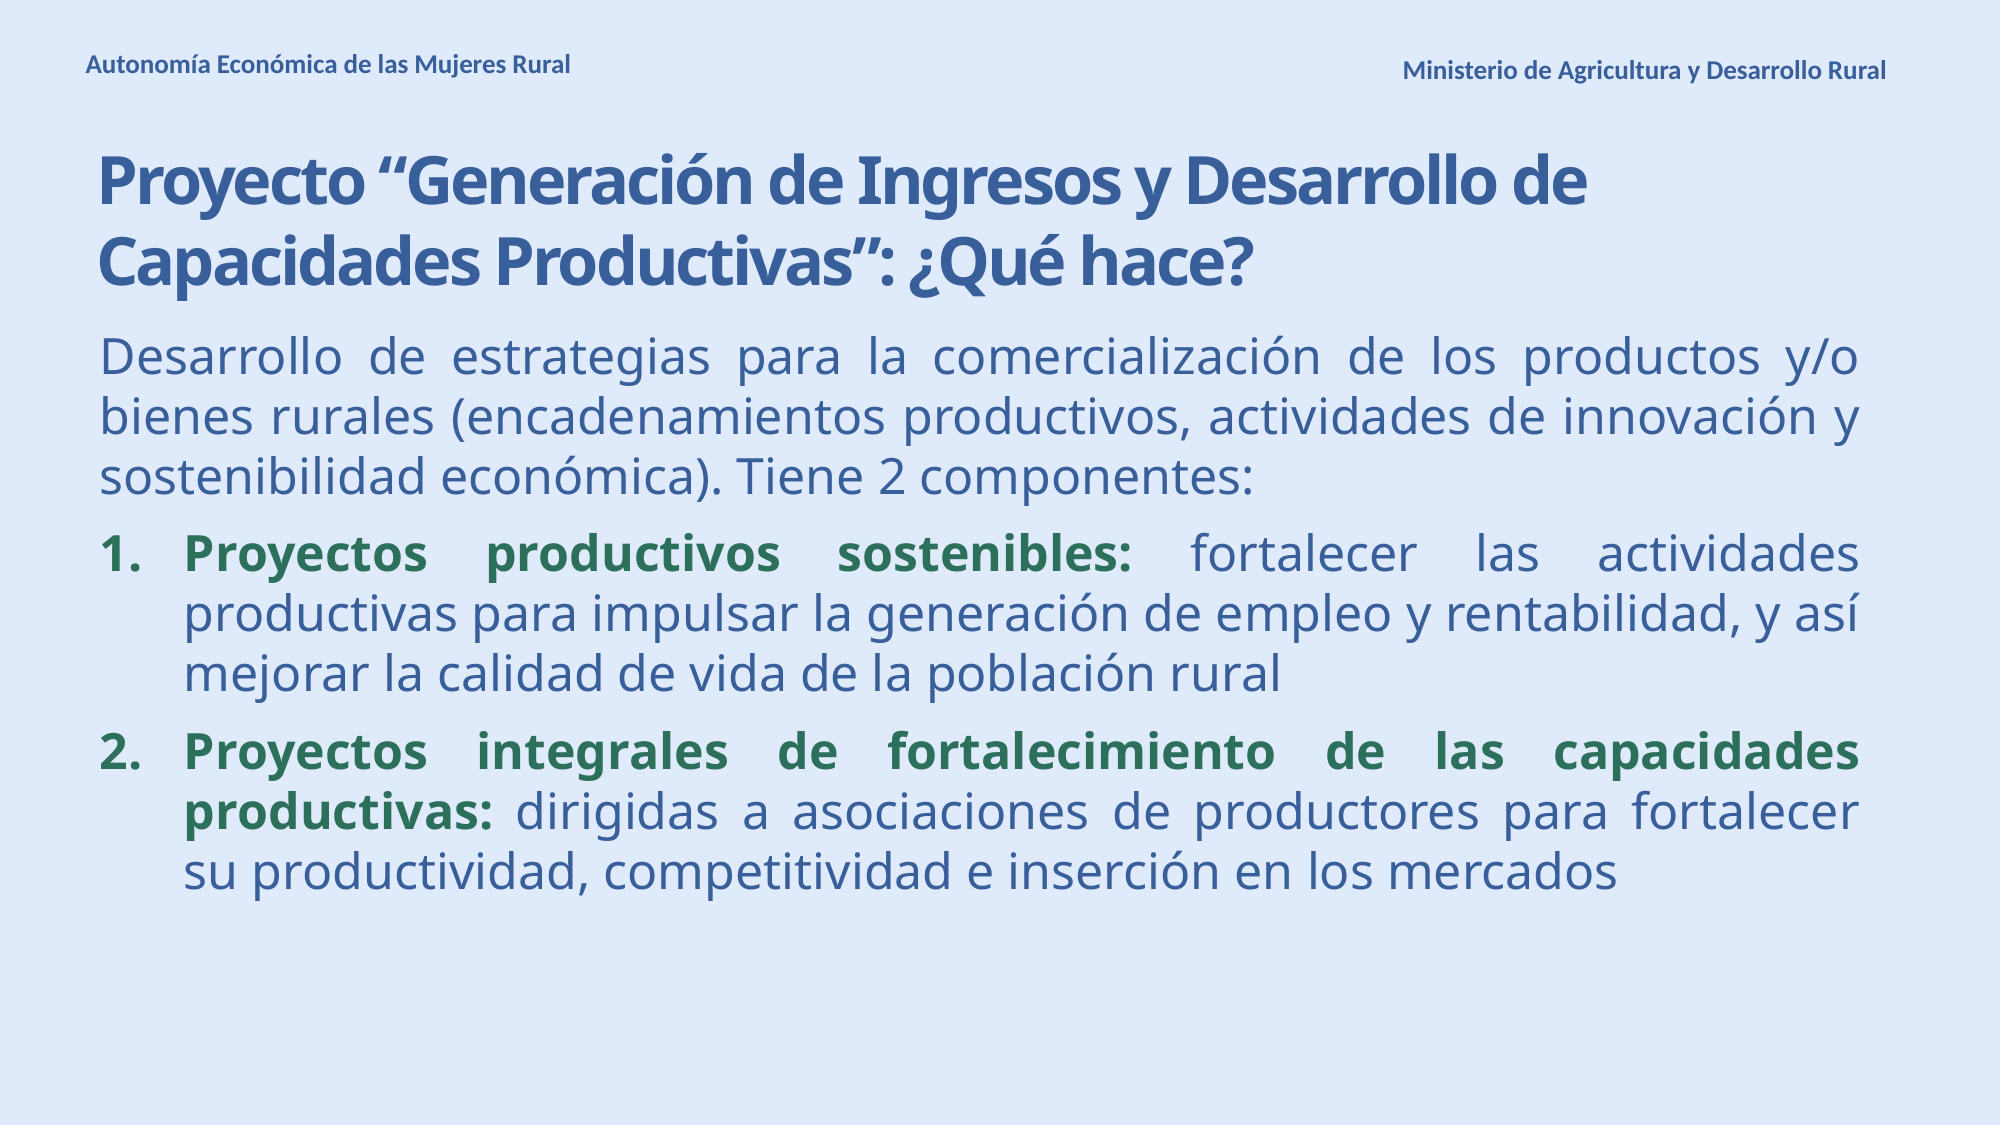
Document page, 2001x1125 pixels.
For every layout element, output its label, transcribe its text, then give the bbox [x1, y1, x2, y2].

text_box Proyecto “Generación de Ingresos y Desarrollo de Capacidades Productivas”: ¿Qué hace? [81, 130, 1919, 306]
text_box Desarrollo de estrategias para la comercialización de los productos y/o bienes rurales (encadenamientos productivos, actividades de innovación y sostenibilidad económica). Tiene 2 componentes: Proyectos productivos sostenibles: fortalecer las actividades productivas para impulsar la generación de empleo y rentabilidad, y así mejorar la calidad de vida de la población rural Proyectos integrales de fortalecimiento de las capacidades productivas: dirigidas a asociaciones de productores para fortalecer su productividad, competitividad e inserción en los mercados [84, 317, 1876, 907]
text_box Autonomía Económica de las Mujeres Rural [70, 38, 593, 86]
text_box Ministerio de Agricultura y Desarrollo Rural [1387, 44, 1902, 93]
